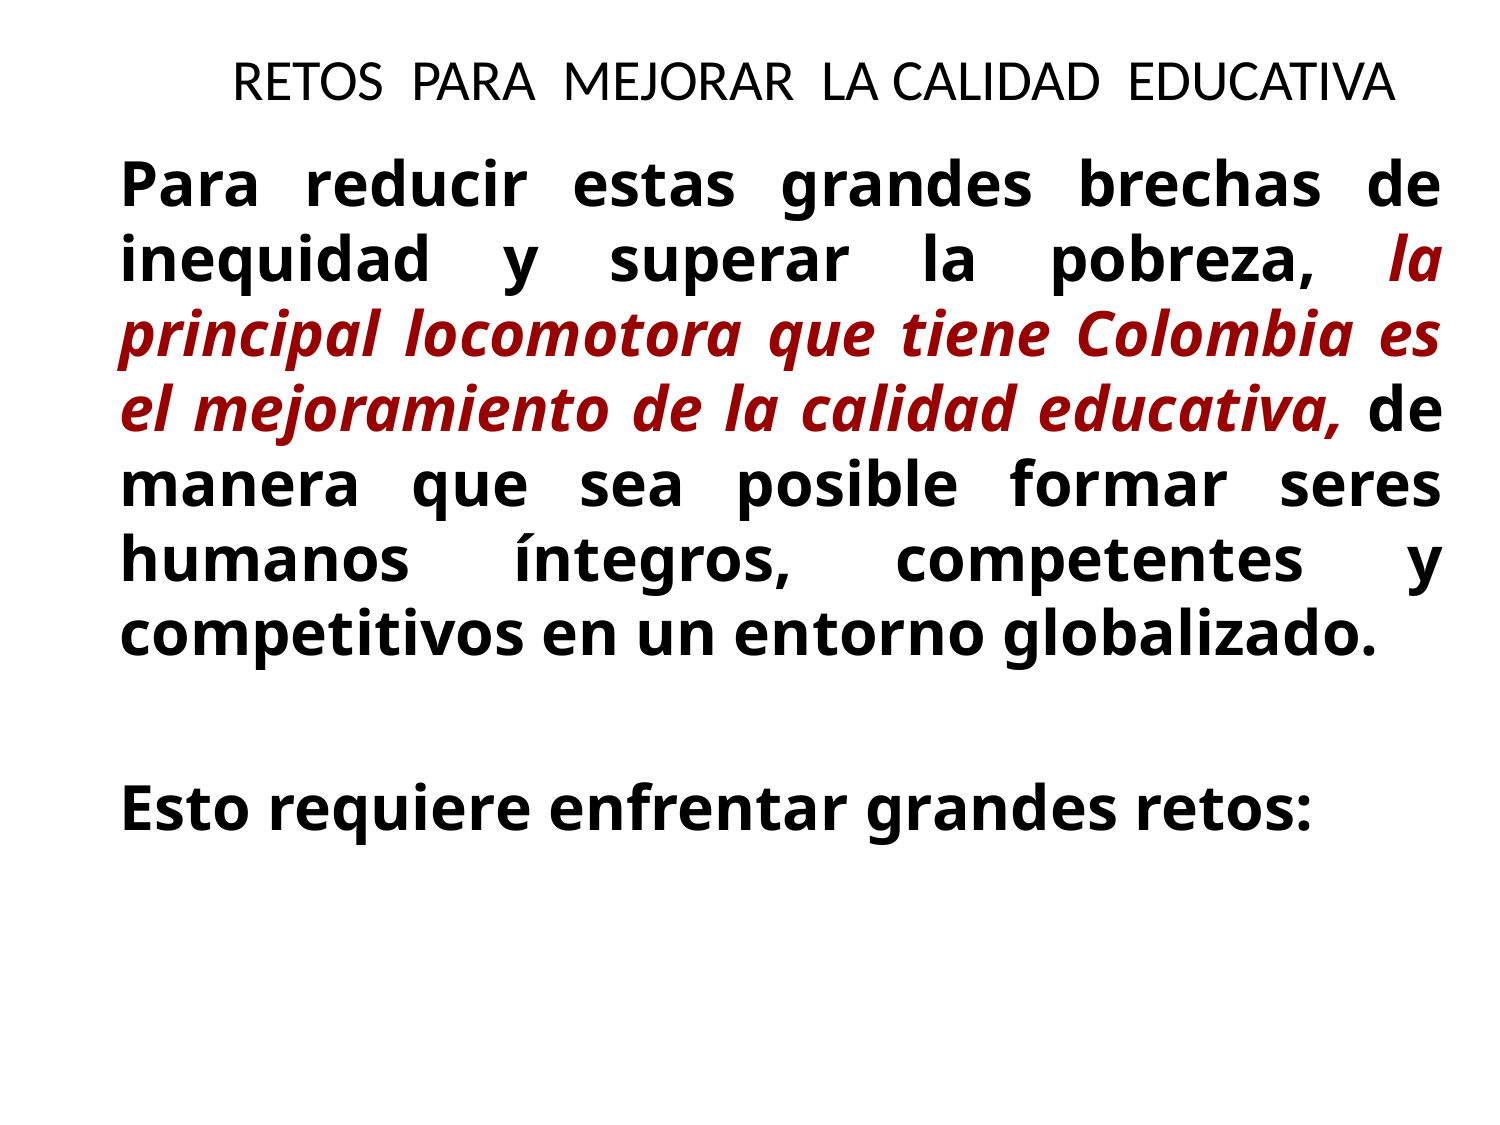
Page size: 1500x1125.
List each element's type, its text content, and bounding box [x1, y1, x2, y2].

text_box RETOS PARA MEJORAR LA CALIDAD EDUCATIVA [217, 35, 1439, 120]
text_box Para reducir estas grandes brechas de inequidad y superar la pobreza, la principal locomotora que tiene Colombia es el mejoramiento de la calidad educativa, de manera que sea posible formar seres humanos íntegros, competentes y competitivos en un entorno globalizado. Esto requiere enfrentar grandes retos: [29, 136, 1459, 668]
